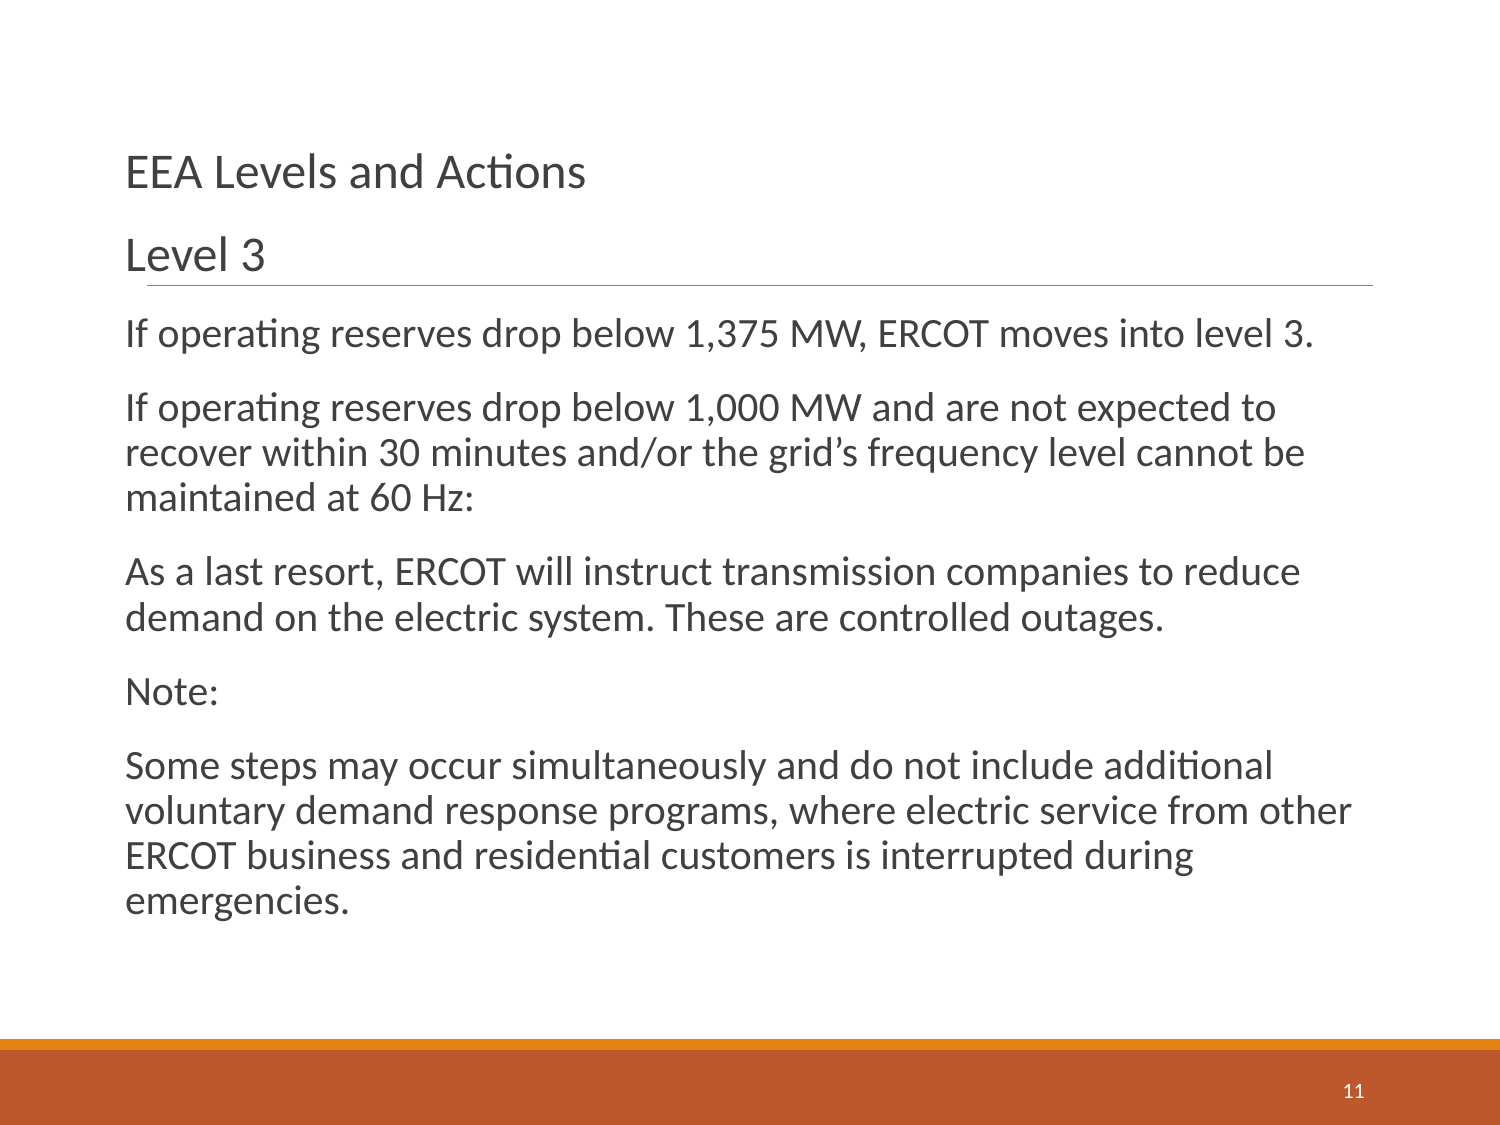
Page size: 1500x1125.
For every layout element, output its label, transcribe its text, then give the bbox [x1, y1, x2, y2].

slide_number 11 [1218, 1059, 1380, 1120]
list EEA Levels and Actions Level 3 If operating reserves drop below 1,375 MW, ERCOT moves into level 3. If operating reserves drop below 1,000 MW and are not expected to recover within 30 minutes and/or the grid’s frequency level cannot be maintained at 60 Hz: As a last resort, ERCOT will instruct transmission companies to reduce demand on the electric system. These are controlled outages. Note: Some steps may occur simultaneously and do not include additional voluntary demand response programs, where electric service from other ERCOT business and residential customers is interrupted during emergencies. [125, 137, 1375, 988]
